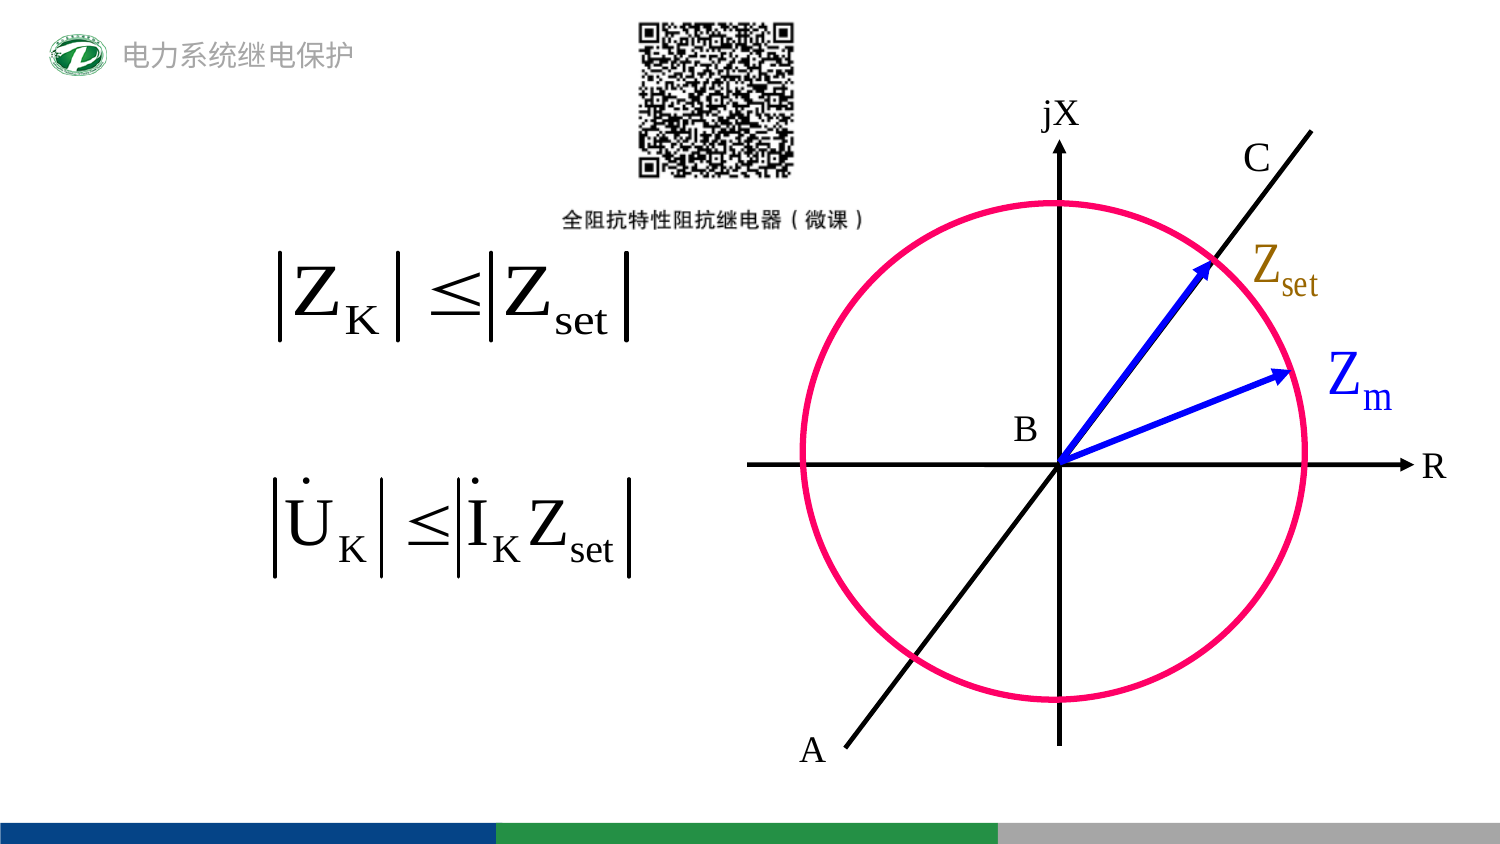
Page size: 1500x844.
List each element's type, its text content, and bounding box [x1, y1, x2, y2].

text_box [996, 821, 1500, 844]
text_box [0, 821, 494, 844]
text_box 电力系统继电保护 [122, 29, 370, 80]
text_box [746, 79, 1467, 778]
picture [41, 19, 118, 91]
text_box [263, 234, 650, 359]
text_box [261, 465, 649, 591]
text_box [494, 821, 996, 844]
picture [535, 1, 881, 251]
